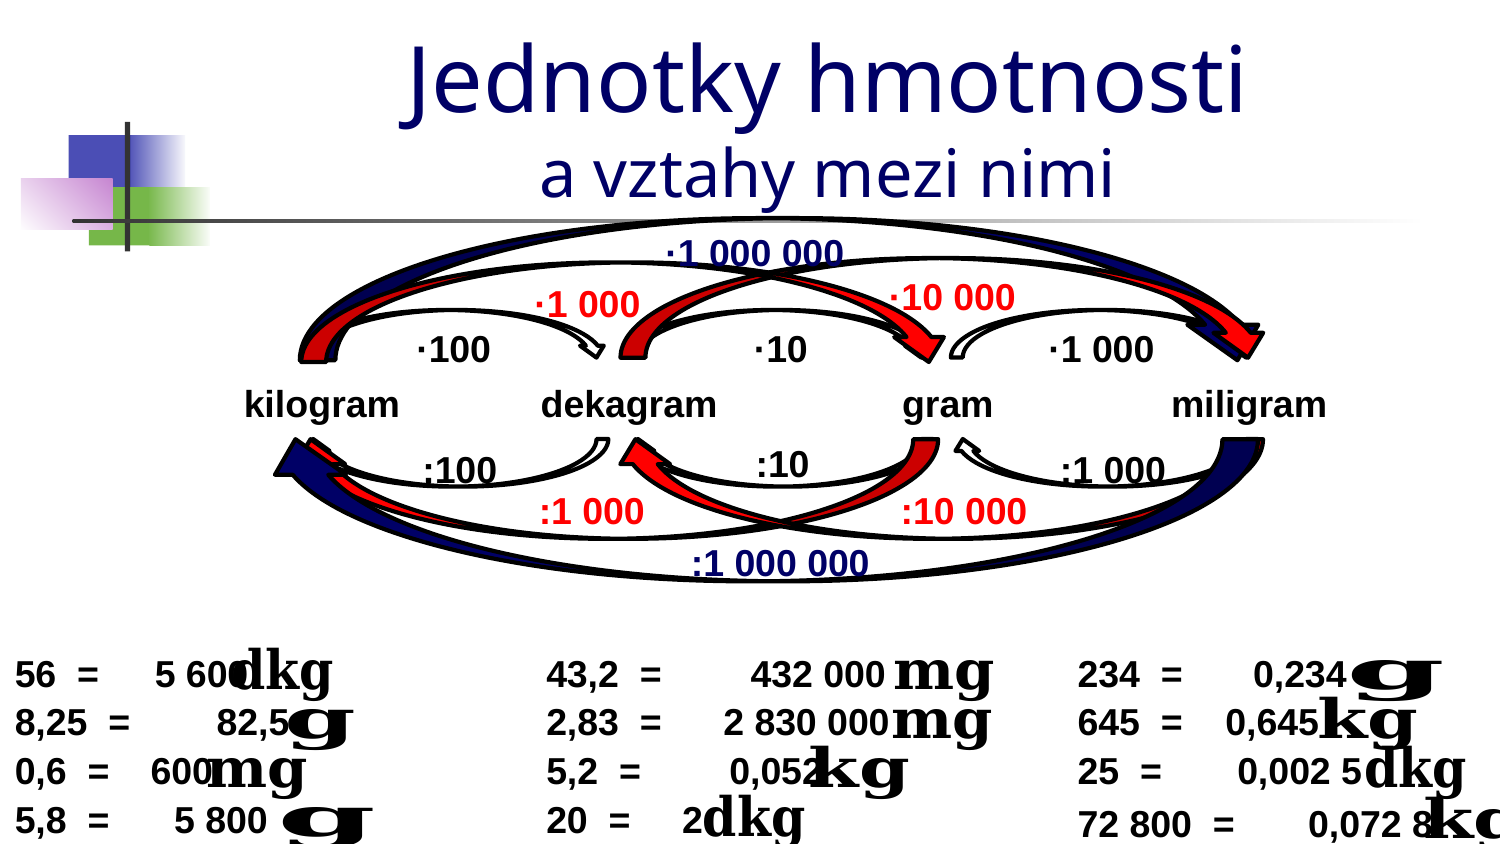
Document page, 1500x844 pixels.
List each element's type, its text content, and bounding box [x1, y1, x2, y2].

text_box [875, 258, 1264, 358]
text_box [335, 465, 407, 485]
text_box :10 [740, 432, 855, 493]
text_box 82,5 [201, 690, 313, 751]
text_box [1063, 309, 1188, 318]
text_box :100 [407, 438, 529, 498]
text_box dekagram [501, 372, 756, 418]
text_box 0,072 8 [1293, 792, 1455, 844]
text_box [660, 465, 740, 486]
text_box :1 000 [523, 479, 686, 540]
text_box 2 830 000 [708, 690, 942, 751]
text_box 0,002 5 [1222, 739, 1388, 800]
text_box [686, 487, 837, 531]
text_box ·1 000 000 [650, 221, 875, 282]
text_box [306, 439, 346, 467]
text_box ·1 000 [519, 272, 682, 333]
text_box [668, 218, 1232, 315]
text_box [955, 439, 1035, 479]
text_box 2 [667, 788, 736, 844]
text_box [330, 475, 523, 536]
text_box 5 800 [159, 788, 300, 844]
text_box :10 000 [885, 479, 1063, 540]
text_box 432 000 [735, 642, 934, 690]
text_box [1173, 298, 1242, 361]
text_box [682, 309, 874, 325]
text_box [569, 333, 604, 358]
text_box gram [820, 372, 1075, 418]
text_box [274, 439, 676, 580]
text_box 0,234 [1238, 642, 1390, 702]
title Jednotky hmotnosti a vztahy mezi nimi [188, 26, 1468, 207]
text_box :1 000 000 [676, 531, 910, 592]
text_box [894, 326, 944, 363]
text_box [620, 439, 674, 479]
text_box ·100 [401, 318, 520, 378]
text_box ·10 [739, 317, 855, 378]
text_box [792, 282, 874, 312]
text_box ·1 000 [1033, 318, 1193, 378]
text_box ·10 000 [874, 265, 1063, 326]
text_box 0,052 [714, 739, 900, 800]
text_box kilogram [194, 371, 449, 434]
text_box [878, 326, 905, 337]
text_box :1 000 [1045, 438, 1199, 498]
text_box 5 600 [140, 642, 266, 702]
text_box 600 [135, 739, 232, 800]
text_box [349, 309, 519, 327]
text_box [1193, 319, 1203, 324]
text_box 0,645 [1210, 690, 1355, 751]
text_box miligram [1128, 371, 1371, 418]
text_box [1244, 324, 1259, 332]
